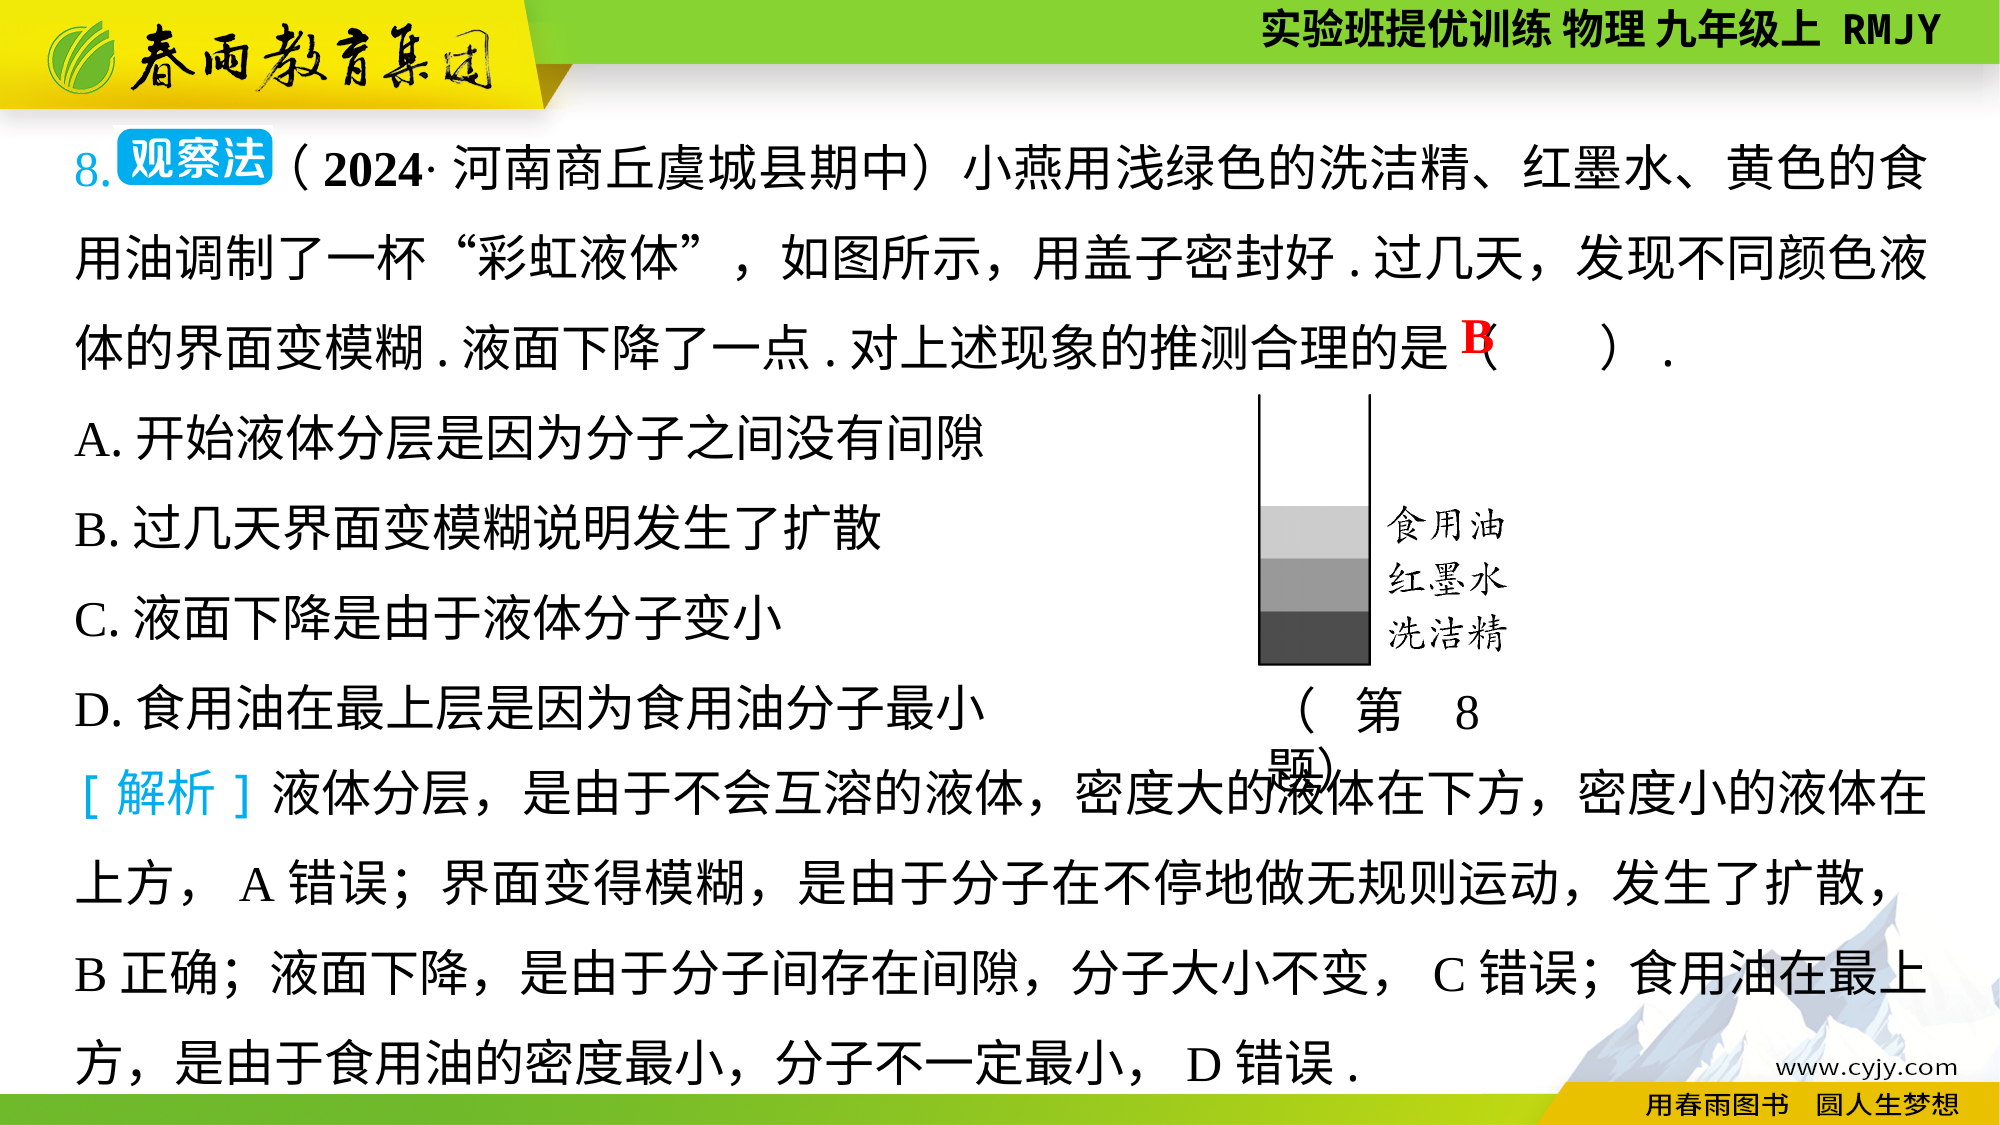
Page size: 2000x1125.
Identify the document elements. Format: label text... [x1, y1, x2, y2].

text_box [解析]液体分层，是由于不会互溶的液体，密度大的液体在下方，密度小的液体在上方，A错误；界面变得模糊，是由于分子在不停地做无规则运动，发生了扩散，B正确；液面下降，是由于分子间存在间隙，分子大小不变，C错误；食用油在最上方，是由于食用油的密度最小，分子不一定最小，D错误. [59, 723, 1944, 1099]
text_box B [1446, 296, 1510, 371]
picture [0, 0, 2000, 1125]
text_box （第8题） [1251, 672, 1507, 723]
list 8. （2024·河南商丘虞城县期中）小燕用浅绿色的洗洁精、红墨水、黄色的食用油调制了一杯“彩虹液体”，如图所示，用盖子密封好.过几天，发现不同颜色液体的界面变模糊.液面下降了一点.对上述现象的推测合理的是（ ）. A.开始液体分层是因为分子之间没有间隙 B.过几天界面变模糊说明发生了扩散 C.液面下降是由于液体分子变小 D.食用油在最上层是因为食用油分子最小 [59, 98, 1944, 723]
